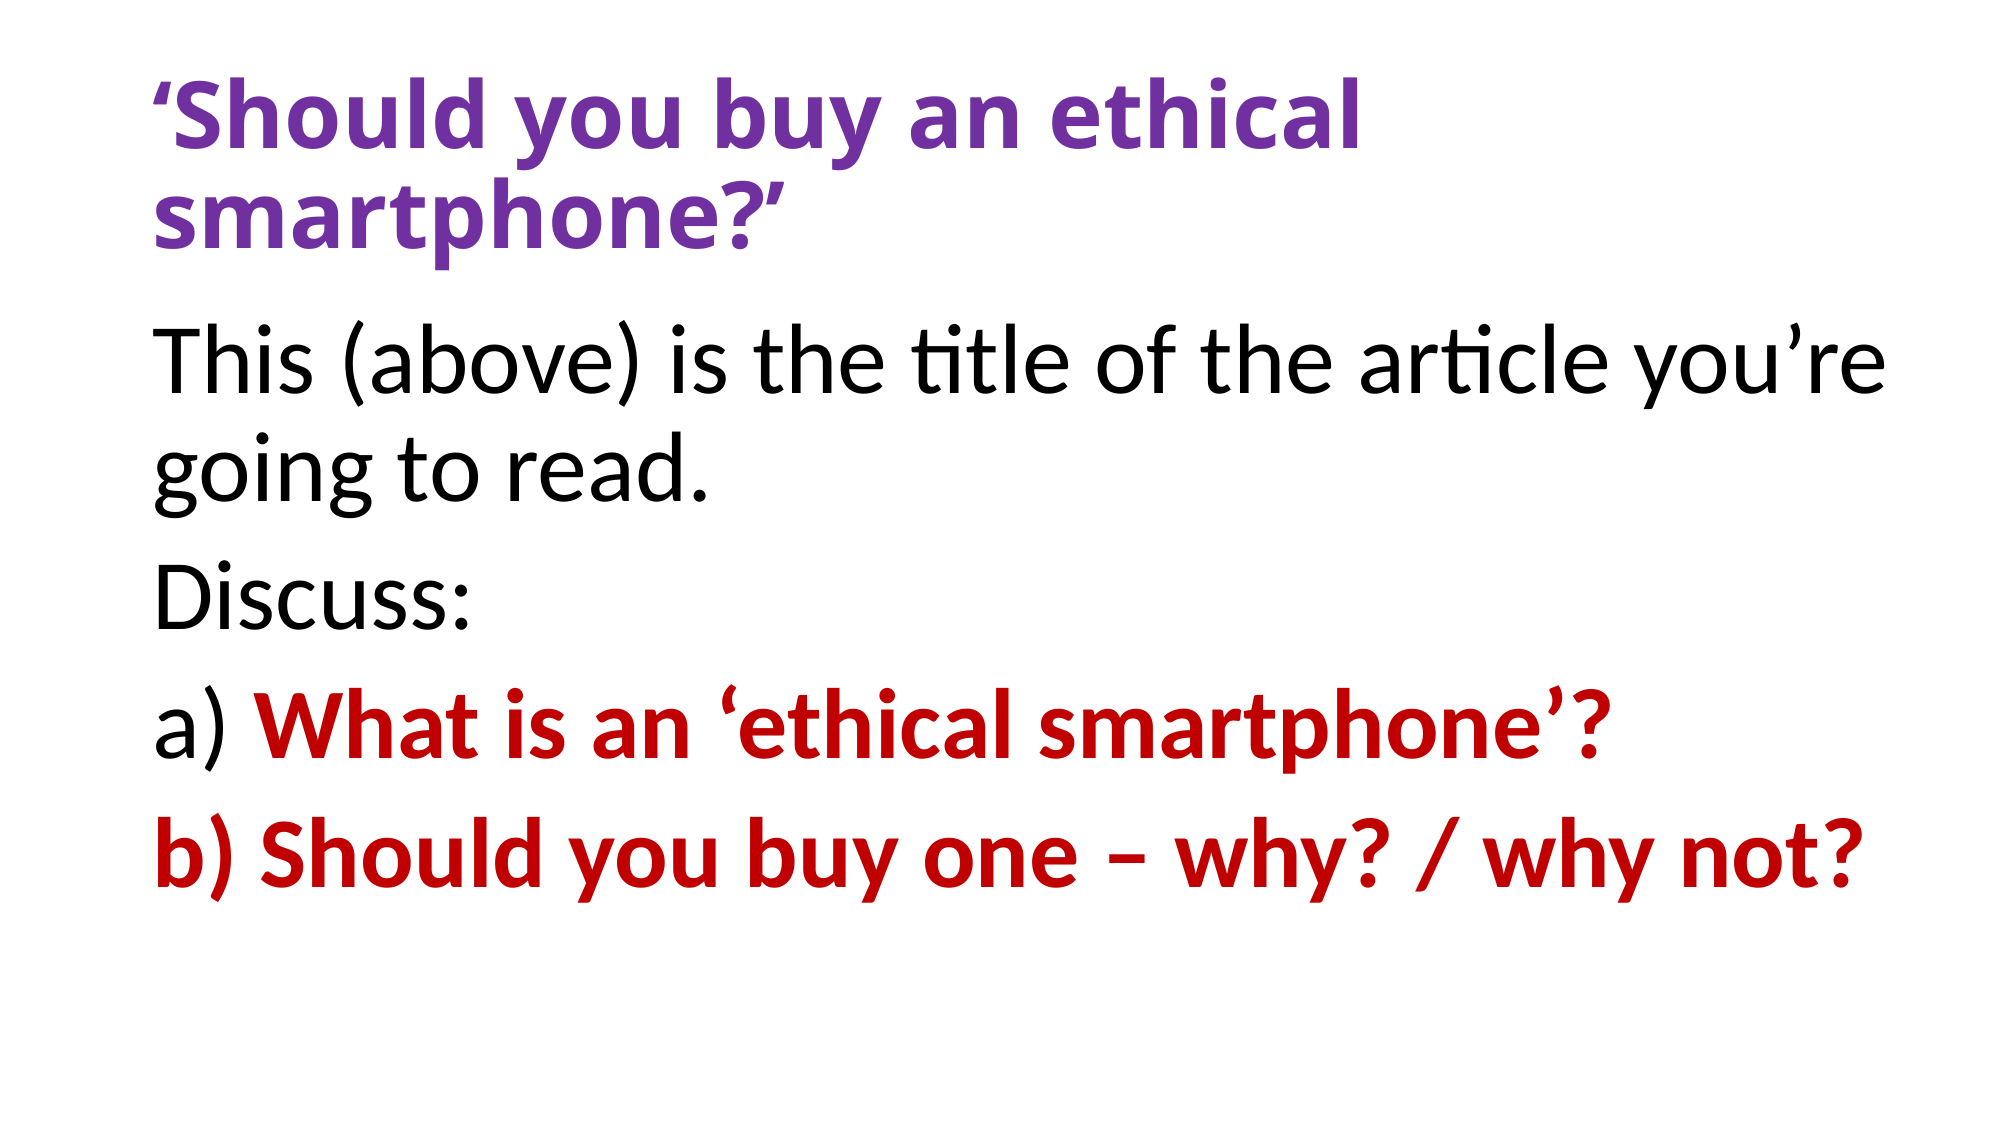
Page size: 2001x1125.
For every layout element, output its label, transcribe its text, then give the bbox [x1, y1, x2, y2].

list This (above) is the title of the article you’re going to read. Discuss: a) What is an ‘ethical smartphone’? b) Should you buy one – why? / why not? [137, 299, 1925, 1066]
title ‘Should you buy an ethical smartphone?’ [137, 59, 1863, 278]
